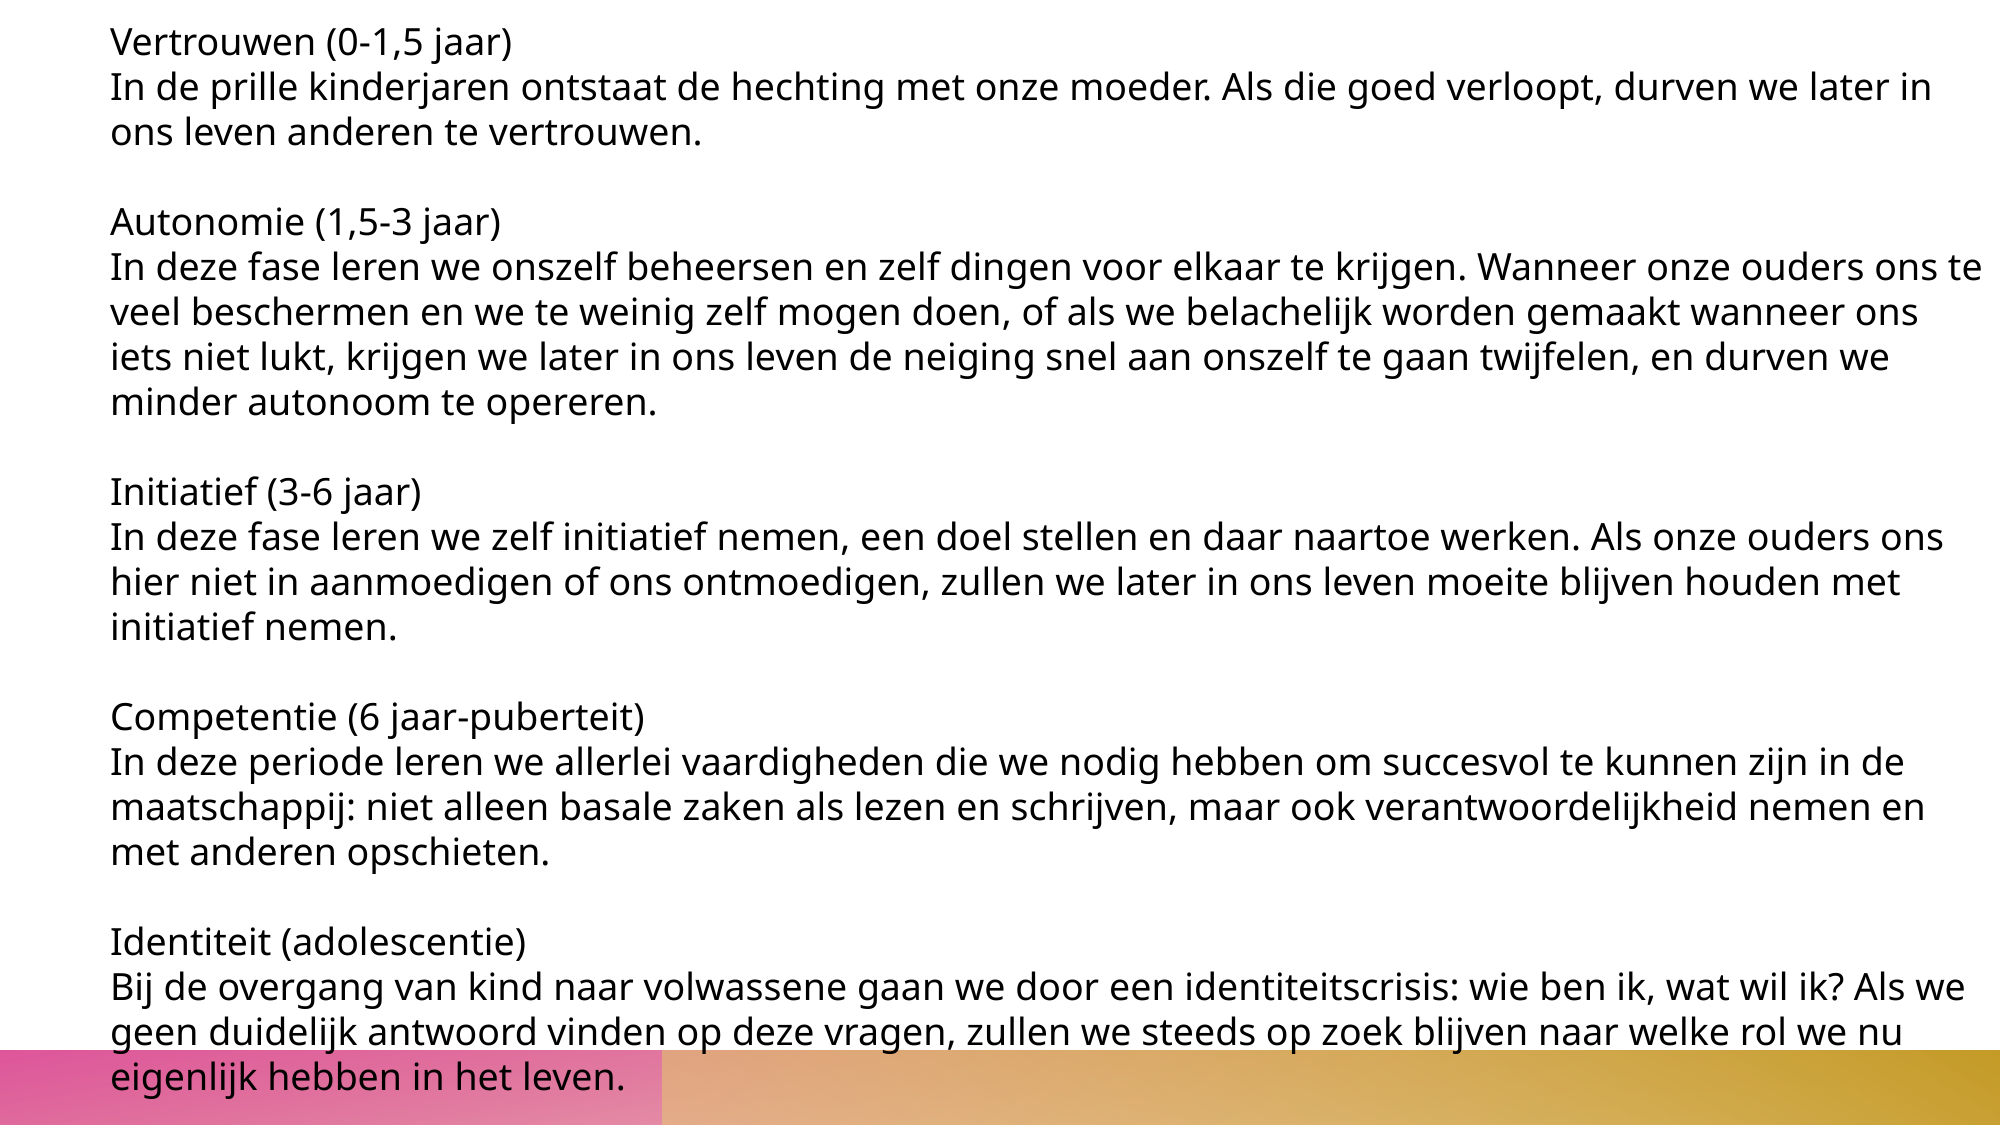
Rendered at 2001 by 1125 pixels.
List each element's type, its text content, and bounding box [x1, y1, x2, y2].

text_box Vertrouwen (0-1,5 jaar) In de prille kinderjaren ontstaat de hechting met onze moeder. Als die goed verloopt, durven we later in ons leven anderen te vertrouwen. Autonomie (1,5-3 jaar) In deze fase leren we onszelf beheersen en zelf dingen voor elkaar te krijgen. Wanneer onze ouders ons te veel beschermen en we te weinig zelf mogen doen, of als we belachelijk worden gemaakt wanneer ons iets niet lukt, krijgen we later in ons leven de neiging snel aan onszelf te gaan twijfelen, en durven we minder autonoom te opereren. Initiatief (3-6 jaar) In deze fase leren we zelf initiatief nemen, een doel stellen en daar naartoe werken. Als onze ouders ons hier niet in aanmoedigen of ons ontmoedigen, zullen we later in ons leven moeite blijven houden met initiatief nemen. Competentie (6 jaar-puberteit) In deze periode leren we allerlei vaardigheden die we nodig hebben om succesvol te kunnen zijn in de maatschappij: niet alleen basale zaken als lezen en schrijven, maar ook verantwoordelijkheid nemen en met anderen opschieten. Identiteit (adolescentie) Bij de overgang van kind naar volwassene gaan we door een identiteitscrisis: wie ben ik, wat wil ik? Als we geen duidelijk antwoord vinden op deze vragen, zullen we steeds op zoek blijven naar welke rol we nu eigenlijk hebben in het leven. [95, 10, 2000, 1125]
